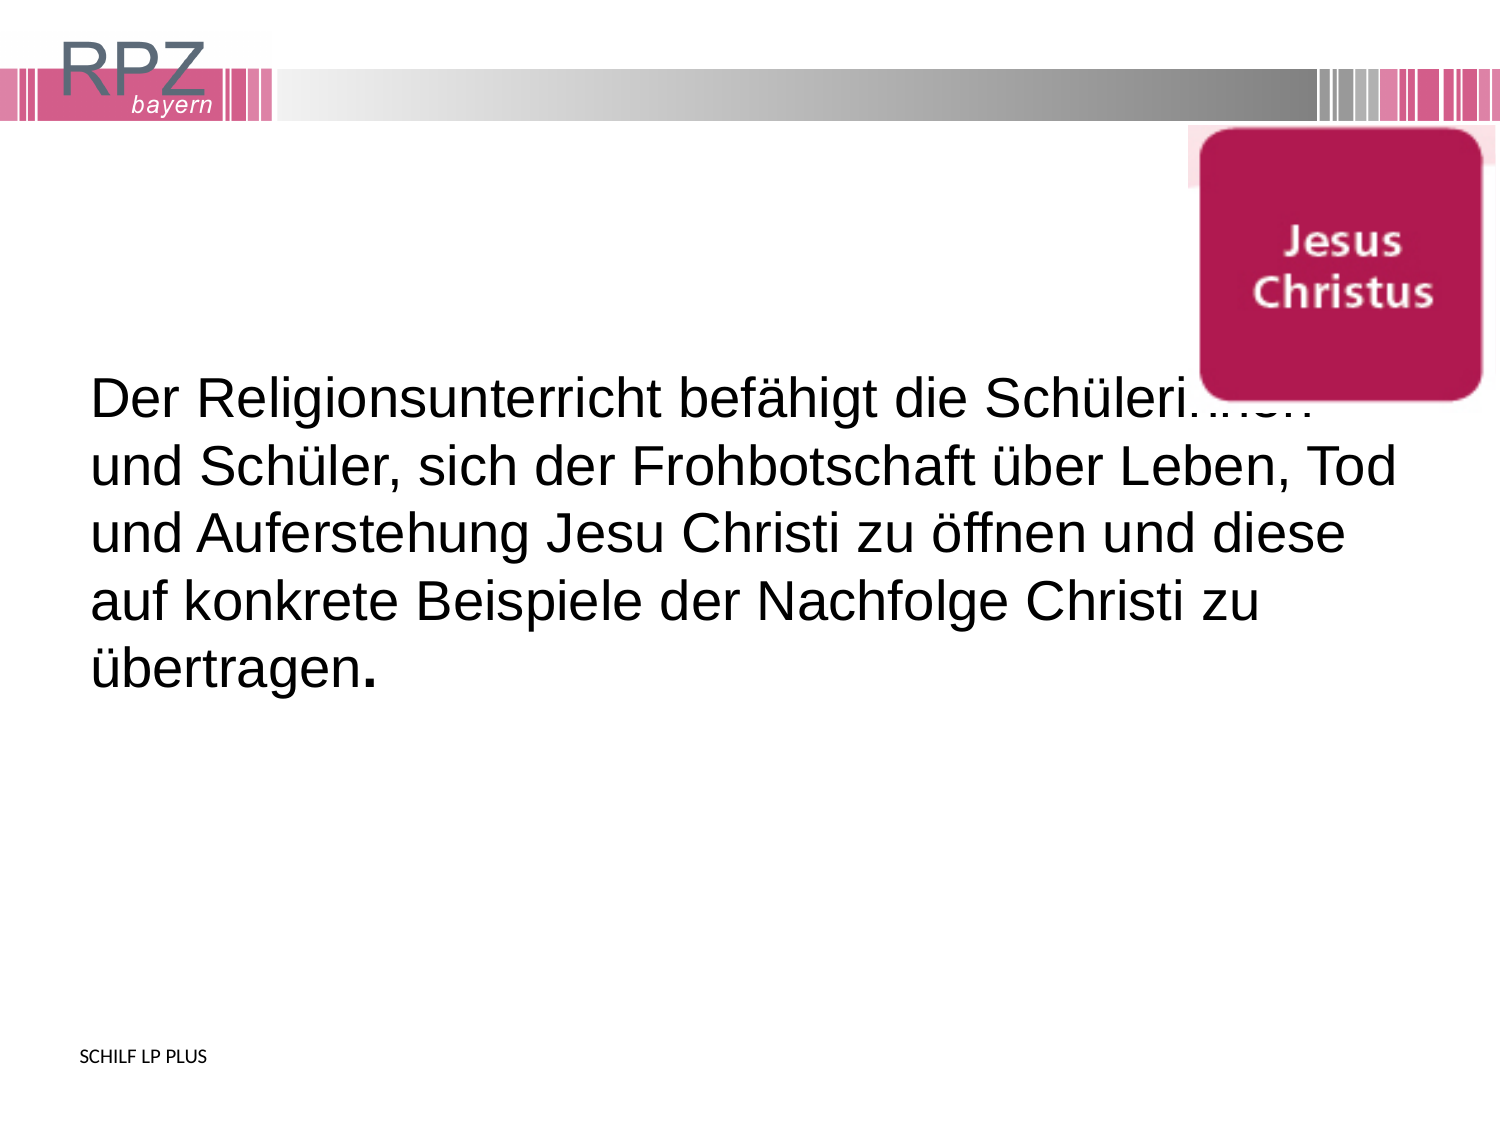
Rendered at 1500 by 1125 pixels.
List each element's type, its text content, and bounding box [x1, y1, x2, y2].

picture [1319, 69, 1379, 121]
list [1187, 125, 1496, 413]
picture [0, 31, 272, 121]
list Der Religionsunterricht befähigt die Schülerinnen und Schüler, sich der Frohbotschaft über Leben, Tod und Auferstehung Jesu Christi zu öffnen und diese auf konkrete Beispiele der Nachfolge Christi zu übertragen. [75, 262, 1425, 1005]
picture [1380, 69, 1439, 121]
picture [1443, 69, 1500, 121]
